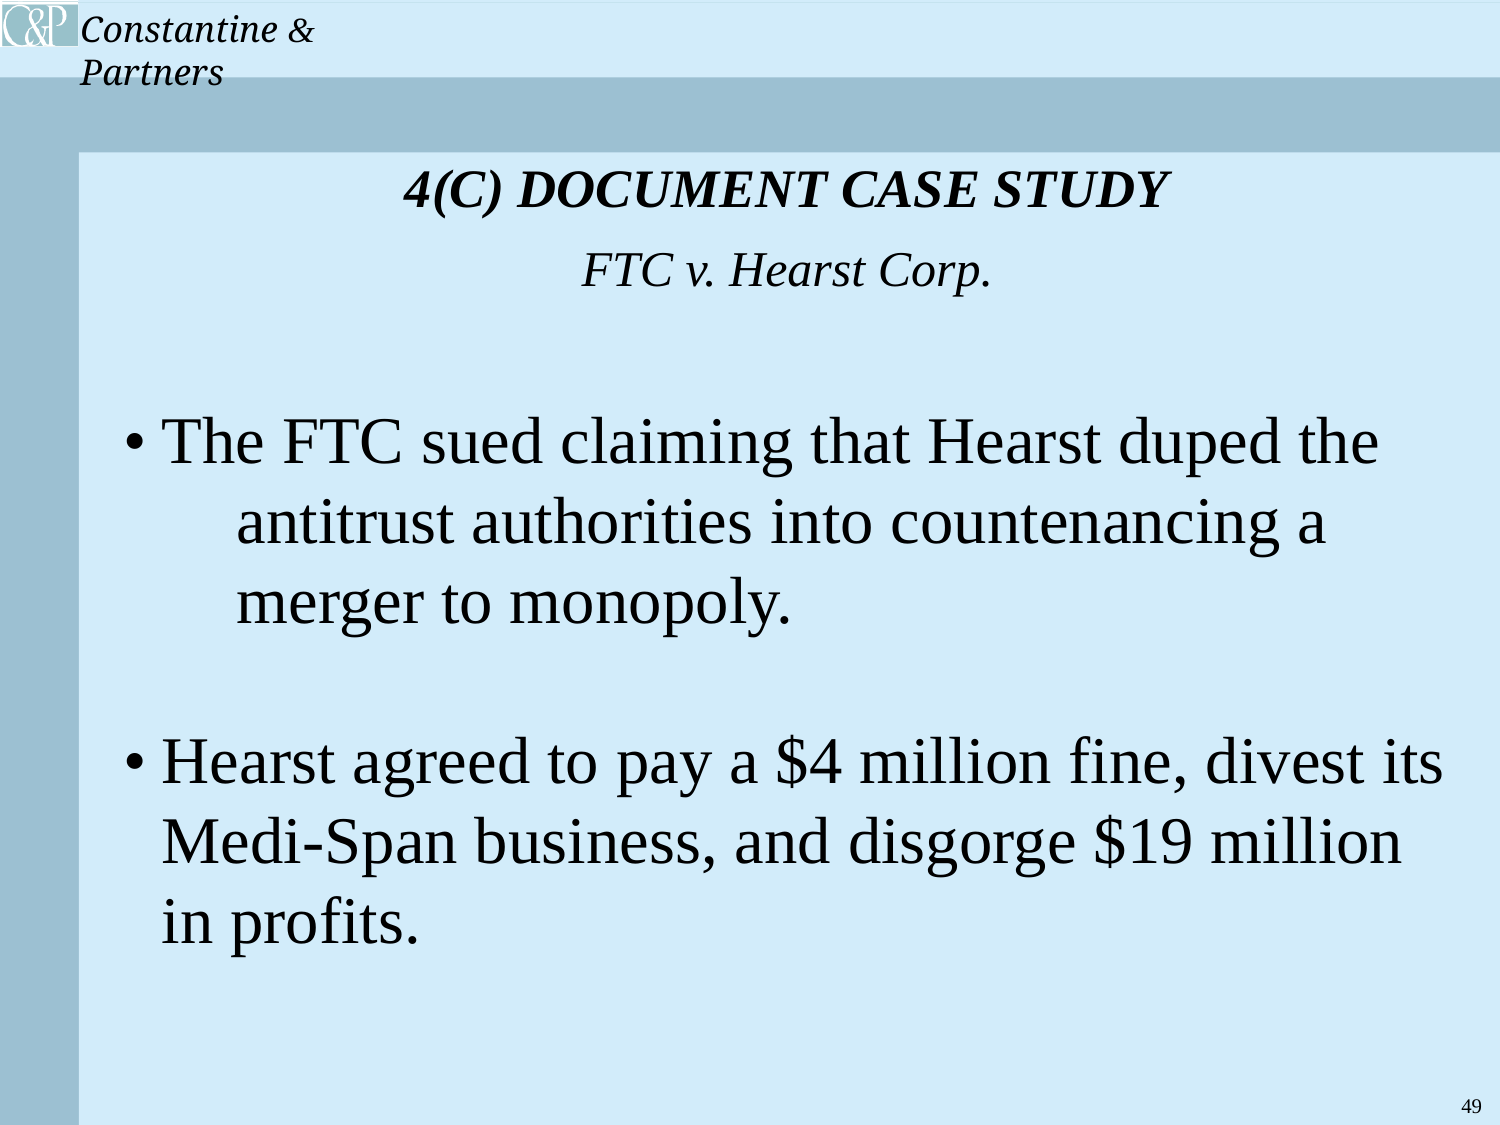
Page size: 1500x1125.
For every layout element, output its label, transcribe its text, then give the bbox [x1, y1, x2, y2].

text_box • The FTC sued claiming that Hearst duped the antitrust authorities into countenancing a merger to monopoly. • Hearst agreed to pay a $4 million fine, divest its Medi-Span business, and disgorge $19 million in profits. [70, 389, 1498, 1064]
text_box 4(C) DOCUMENT CASE STUDY FTC v. Hearst Corp. [74, 160, 1500, 305]
